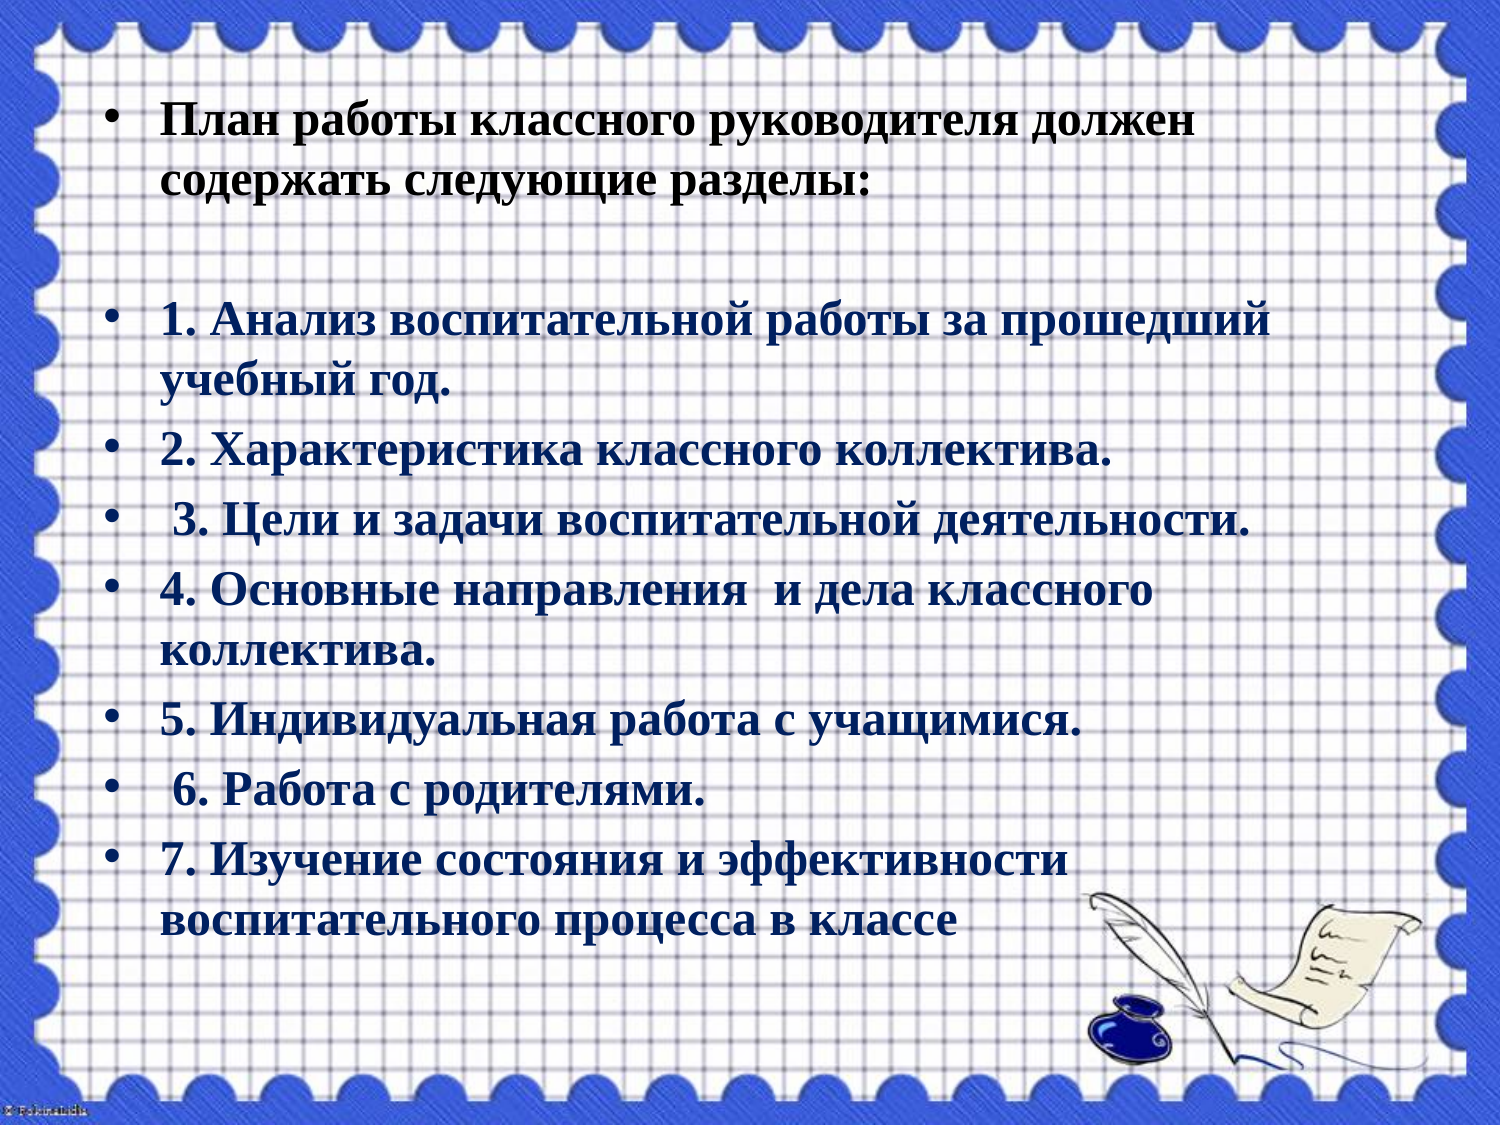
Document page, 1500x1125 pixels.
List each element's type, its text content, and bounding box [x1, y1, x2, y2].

list План работы классного руководителя должен содержать следующие разделы: 1. Анализ воспитательной работы за прошедший учебный год. 2. Характеристика классного коллектива. 3. Цели и задачи воспитательной деятельности. 4. Основные направления и дела классного коллектива. 5. Индивидуальная работа с учащимися. 6. Работа с родителями. 7. Изучение состояния и эффективности воспитательного процесса в классе [88, 78, 1412, 821]
picture [0, 0, 1500, 1125]
